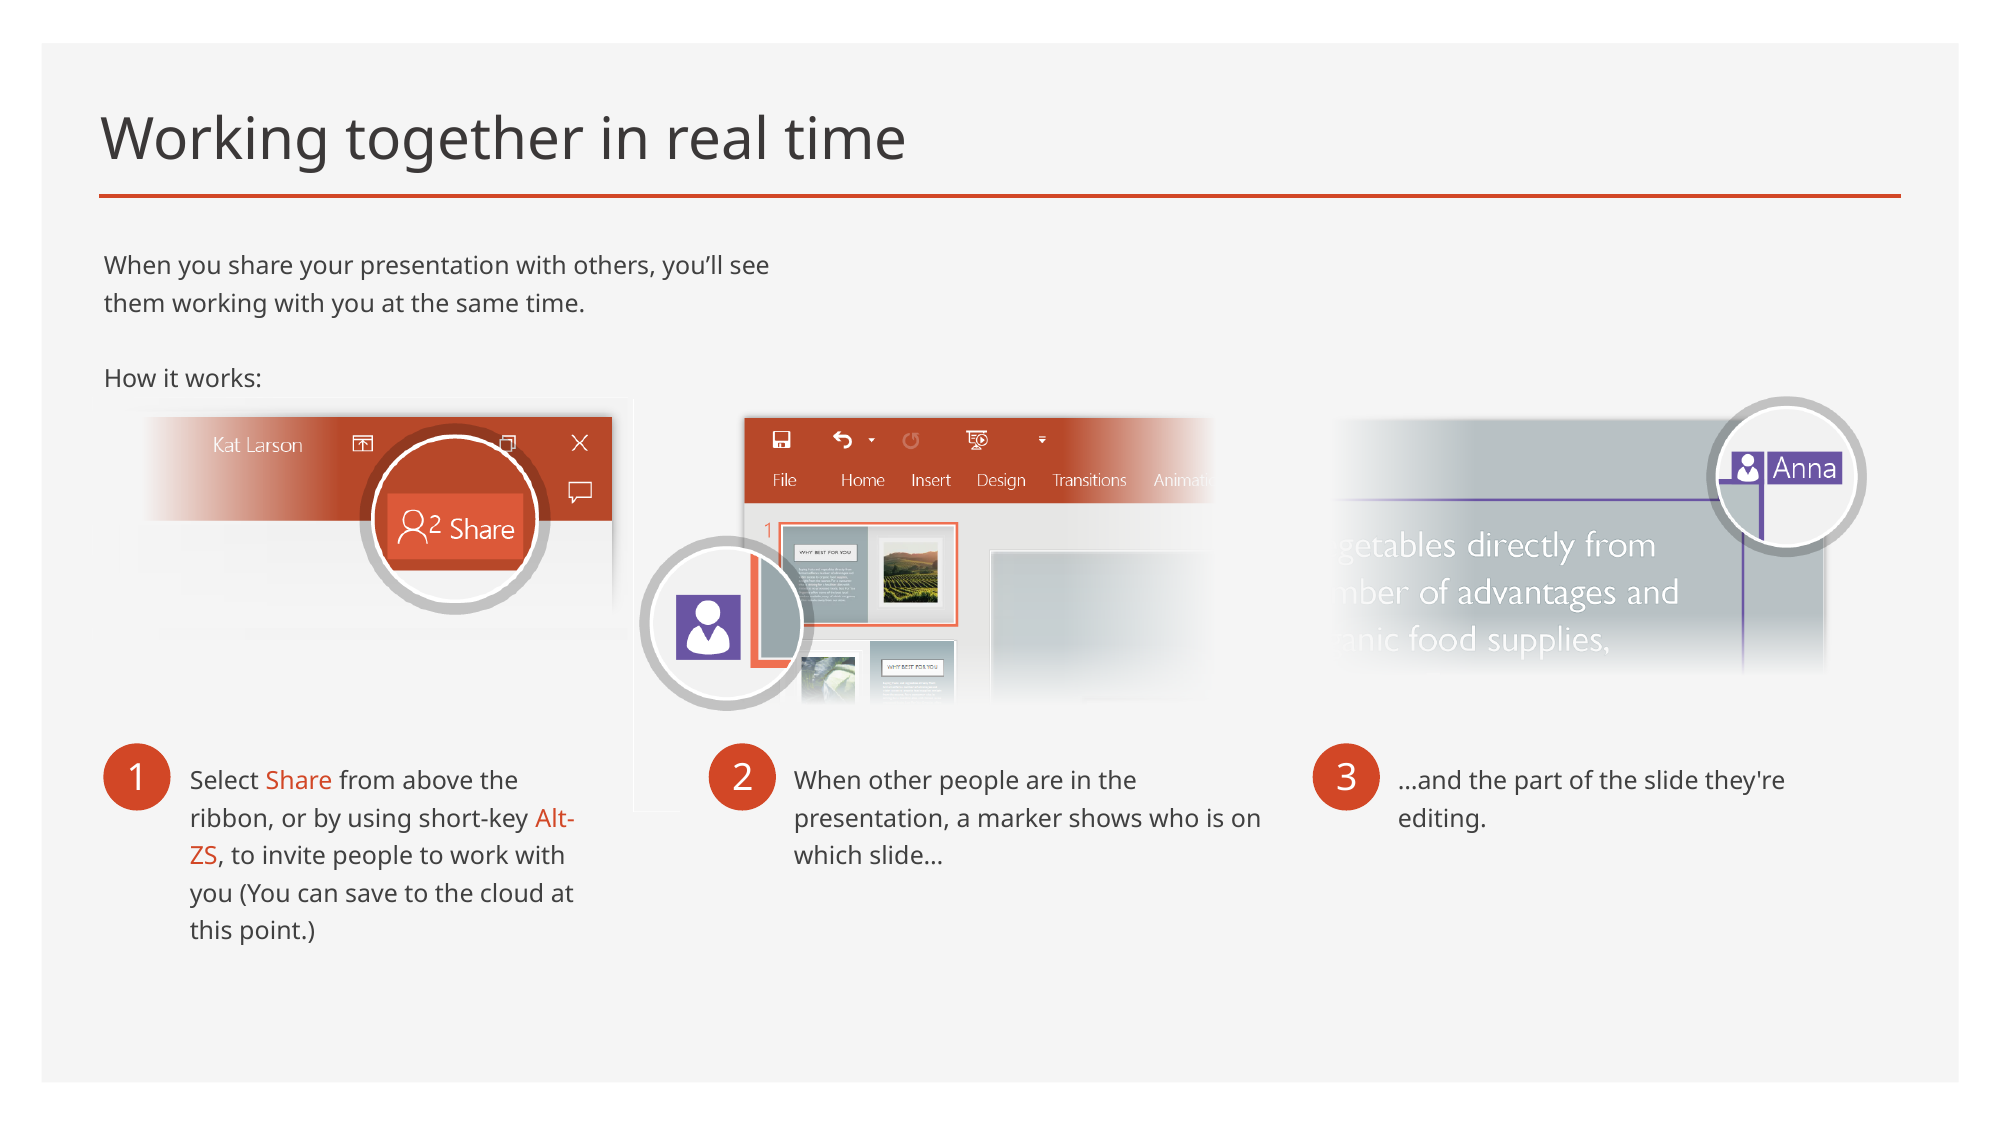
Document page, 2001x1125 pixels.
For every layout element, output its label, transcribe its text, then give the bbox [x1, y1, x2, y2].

title Working together in real time [85, 73, 1214, 179]
text_box When other people are in the presentation, a marker shows who is on which slide… [778, 749, 1289, 968]
picture [1295, 385, 1881, 764]
text_box …and the part of the slide they're editing. [1382, 764, 1819, 865]
picture [92, 397, 628, 640]
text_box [1300, 743, 1393, 811]
text_box Select Share from above the ribbon, or by using short-key Alt-ZS, to invite people to work with you (You can save to the cloud at this point.) [174, 750, 618, 913]
picture [633, 399, 1264, 812]
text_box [696, 743, 789, 811]
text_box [91, 743, 184, 811]
list When you share your presentation with others, you’ll see them working with you at the same time. How it works: [88, 234, 813, 888]
